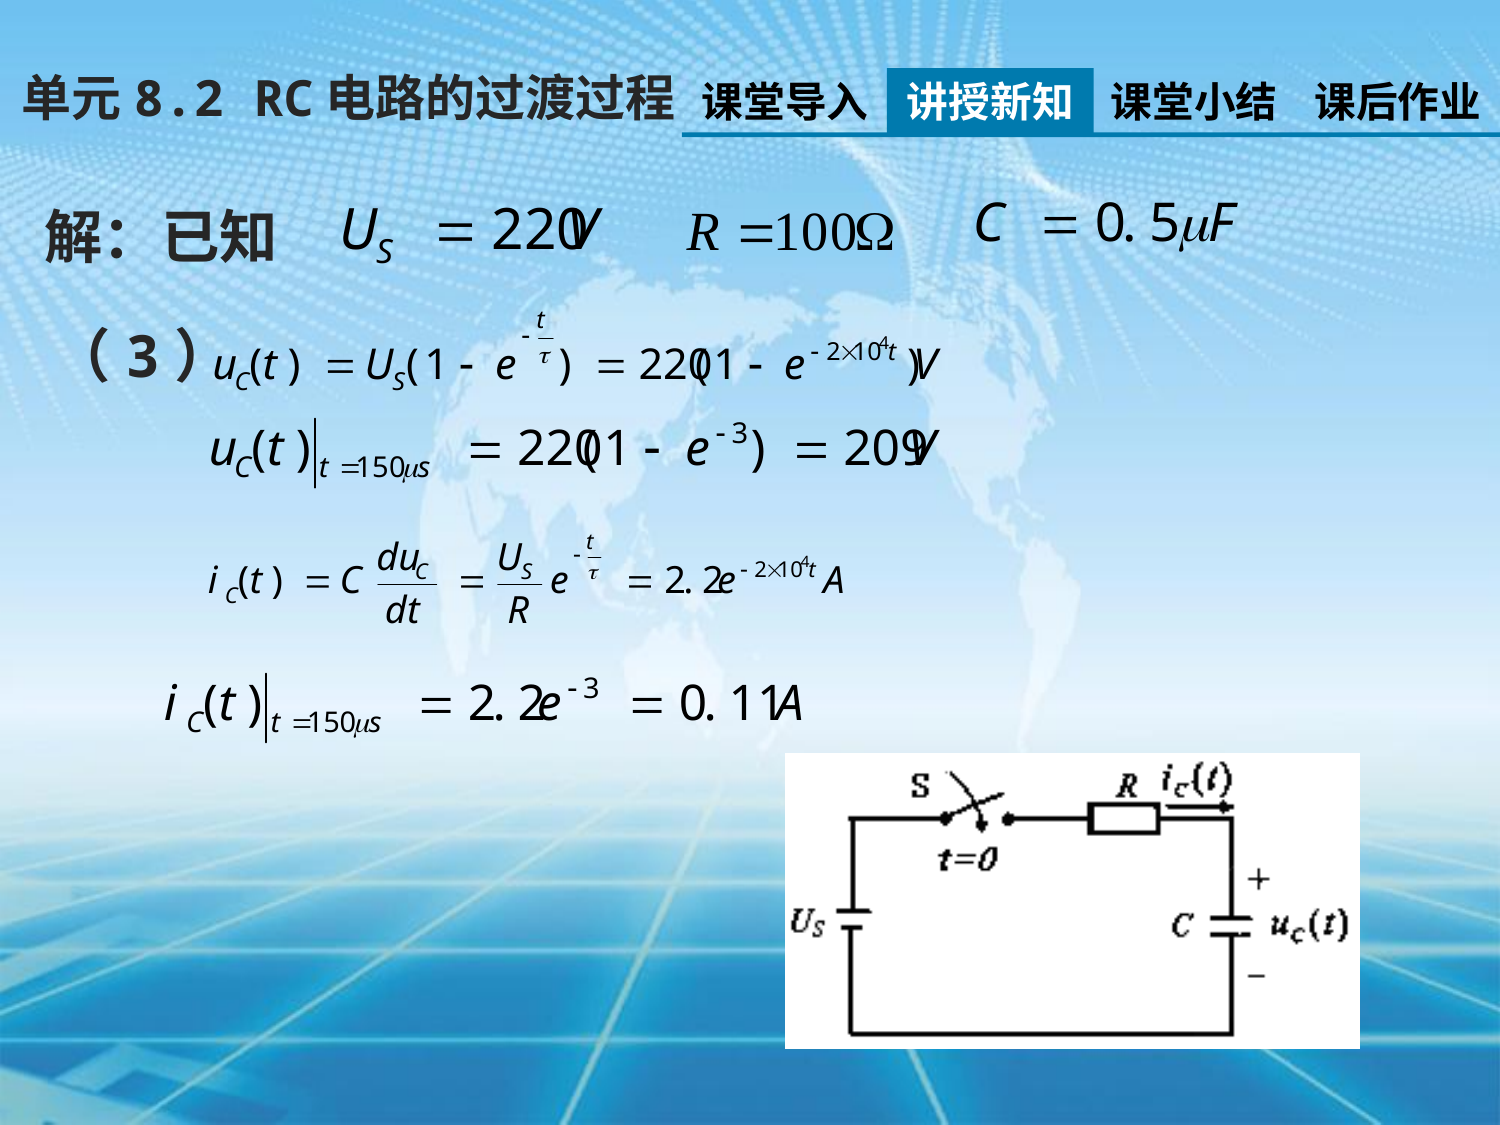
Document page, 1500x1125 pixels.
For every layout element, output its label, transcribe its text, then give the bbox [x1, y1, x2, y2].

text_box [969, 192, 1255, 265]
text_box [161, 662, 811, 754]
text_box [6, 59, 1500, 135]
text_box 解：已知 [29, 192, 293, 278]
text_box （3） [38, 311, 209, 397]
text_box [205, 521, 850, 632]
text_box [209, 298, 954, 398]
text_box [205, 407, 954, 499]
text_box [785, 753, 1360, 1049]
picture [0, 0, 1500, 1125]
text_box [676, 199, 908, 265]
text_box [336, 187, 617, 274]
